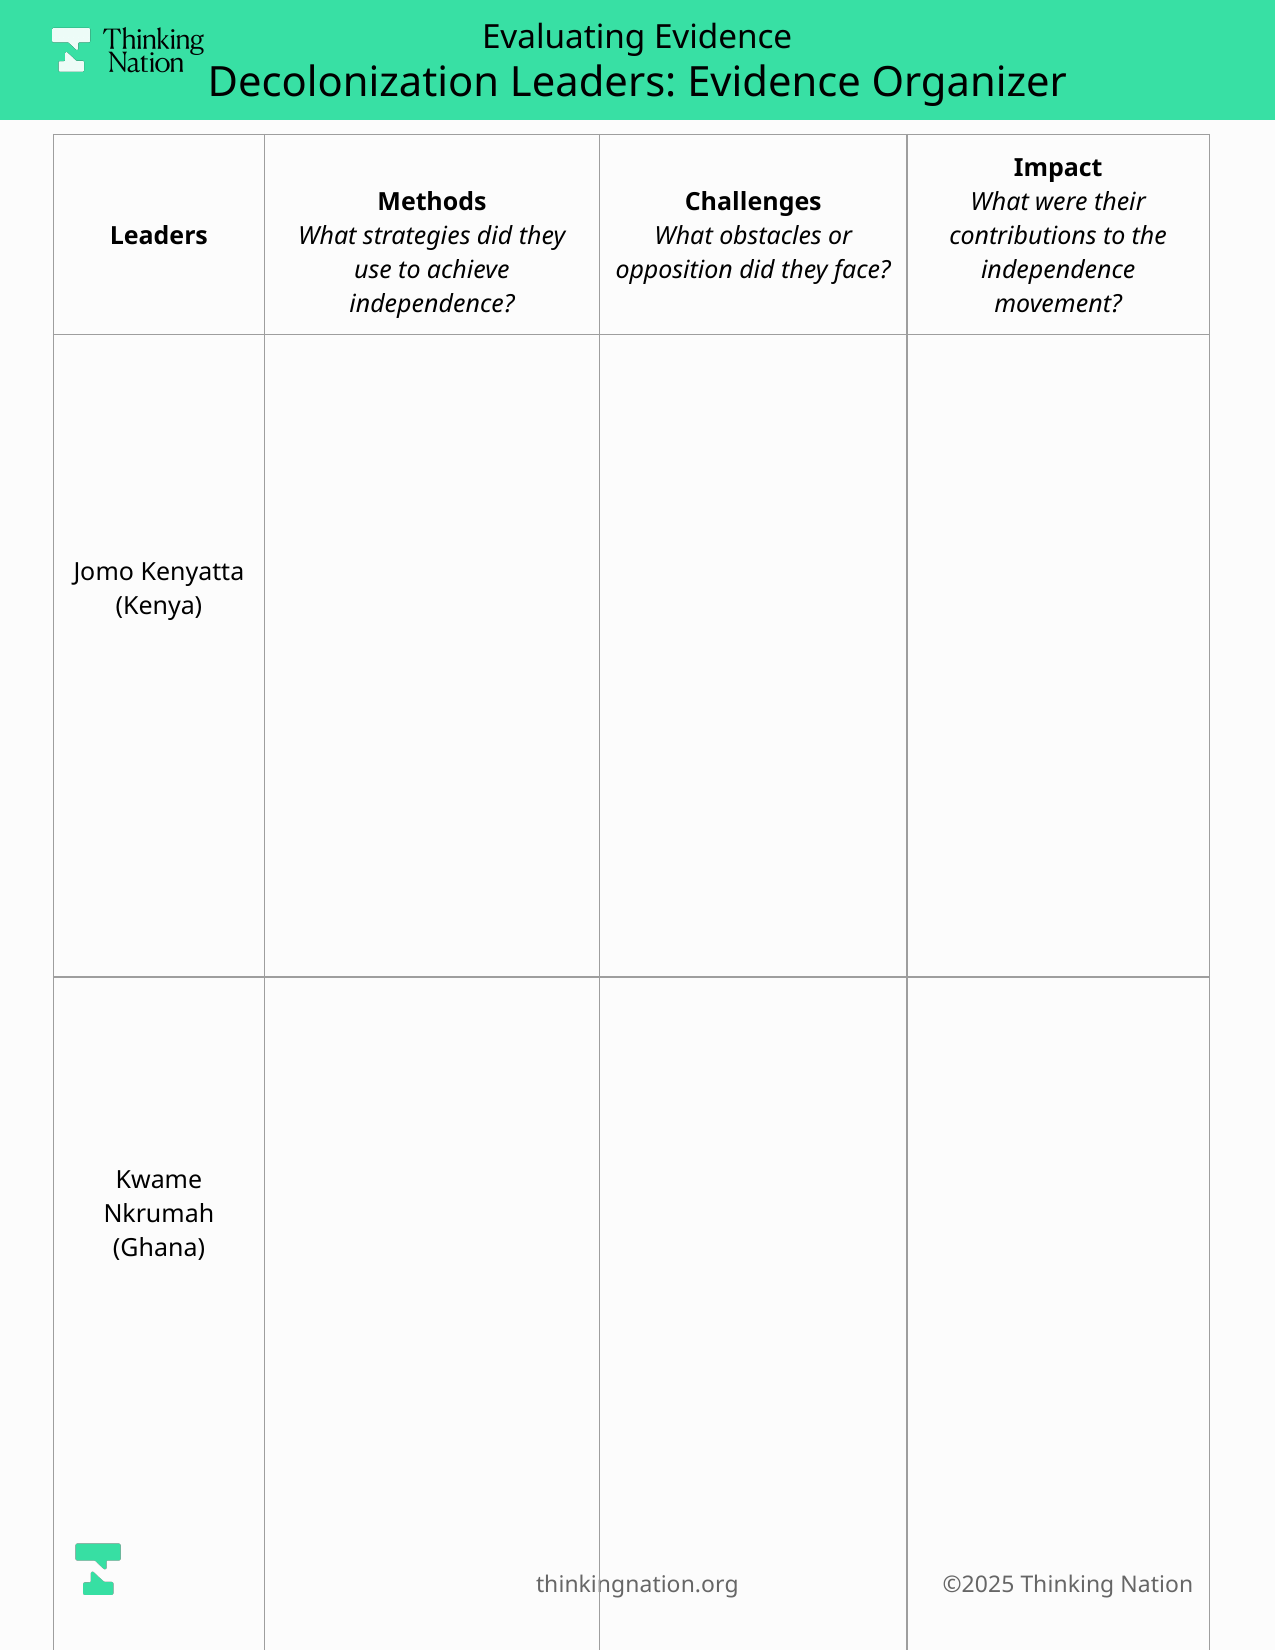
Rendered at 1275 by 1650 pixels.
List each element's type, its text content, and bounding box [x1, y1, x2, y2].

table_cell [908, 335, 1209, 976]
table_header Impact What were their contributions to the independence movement? [908, 135, 1209, 334]
table_header Challenges What obstacles or opposition did they face? [600, 135, 906, 334]
table_cell [908, 978, 1209, 1650]
picture [62, 1533, 134, 1605]
table_cell Kwame Nkrumah (Ghana) [54, 978, 264, 1650]
table_header Leaders [54, 135, 264, 334]
table_cell [265, 335, 599, 976]
picture [35, 13, 210, 87]
table_cell Jomo Kenyatta (Kenya) [54, 335, 264, 976]
text_box Evaluating Evidence Decolonization Leaders: Evidence Organizer [0, 0, 1275, 120]
table_cell [600, 978, 906, 1650]
table_header Methods What strategies did they use to achieve independence? [265, 135, 599, 334]
table_cell [265, 978, 599, 1650]
table_cell [600, 335, 906, 976]
